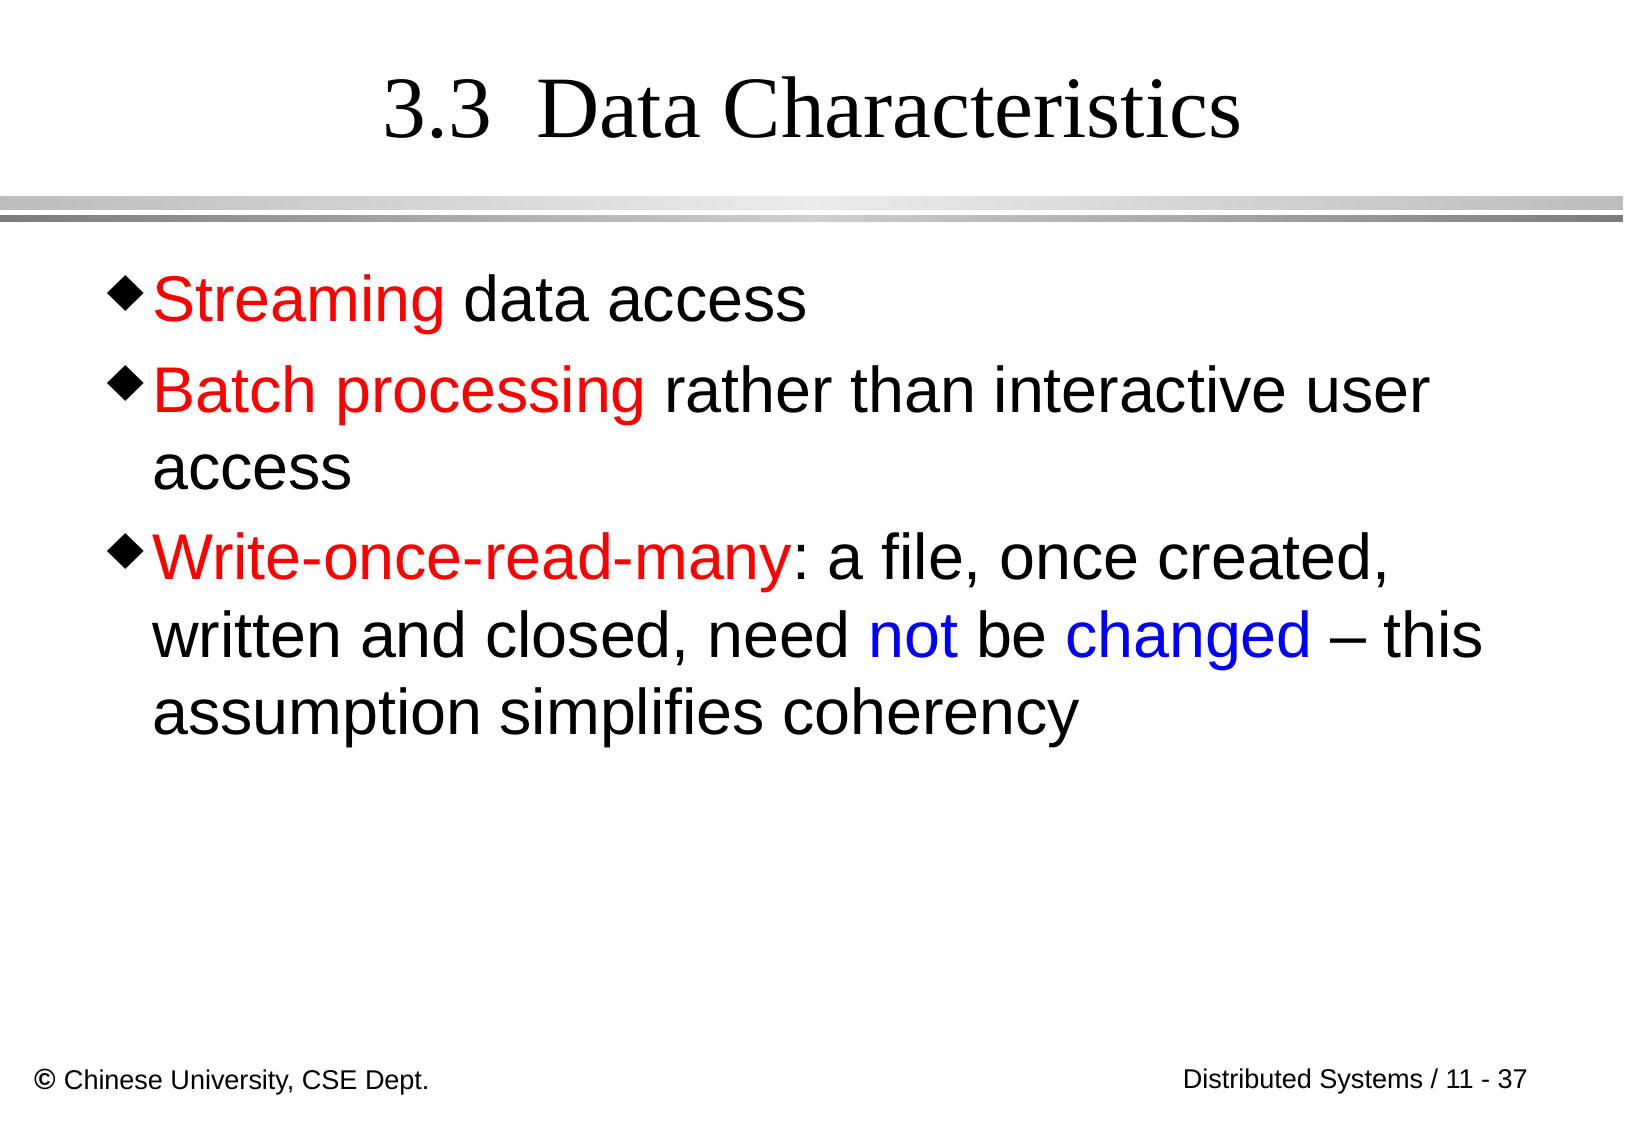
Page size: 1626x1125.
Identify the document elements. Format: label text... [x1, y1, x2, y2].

list Streaming data access Batch processing rather than interactive user access Write-once-read-many: a file, once created, written and closed, need not be changed – this assumption simplifies coherency [92, 249, 1506, 1038]
title 3.3 Data Characteristics [50, 62, 1575, 163]
